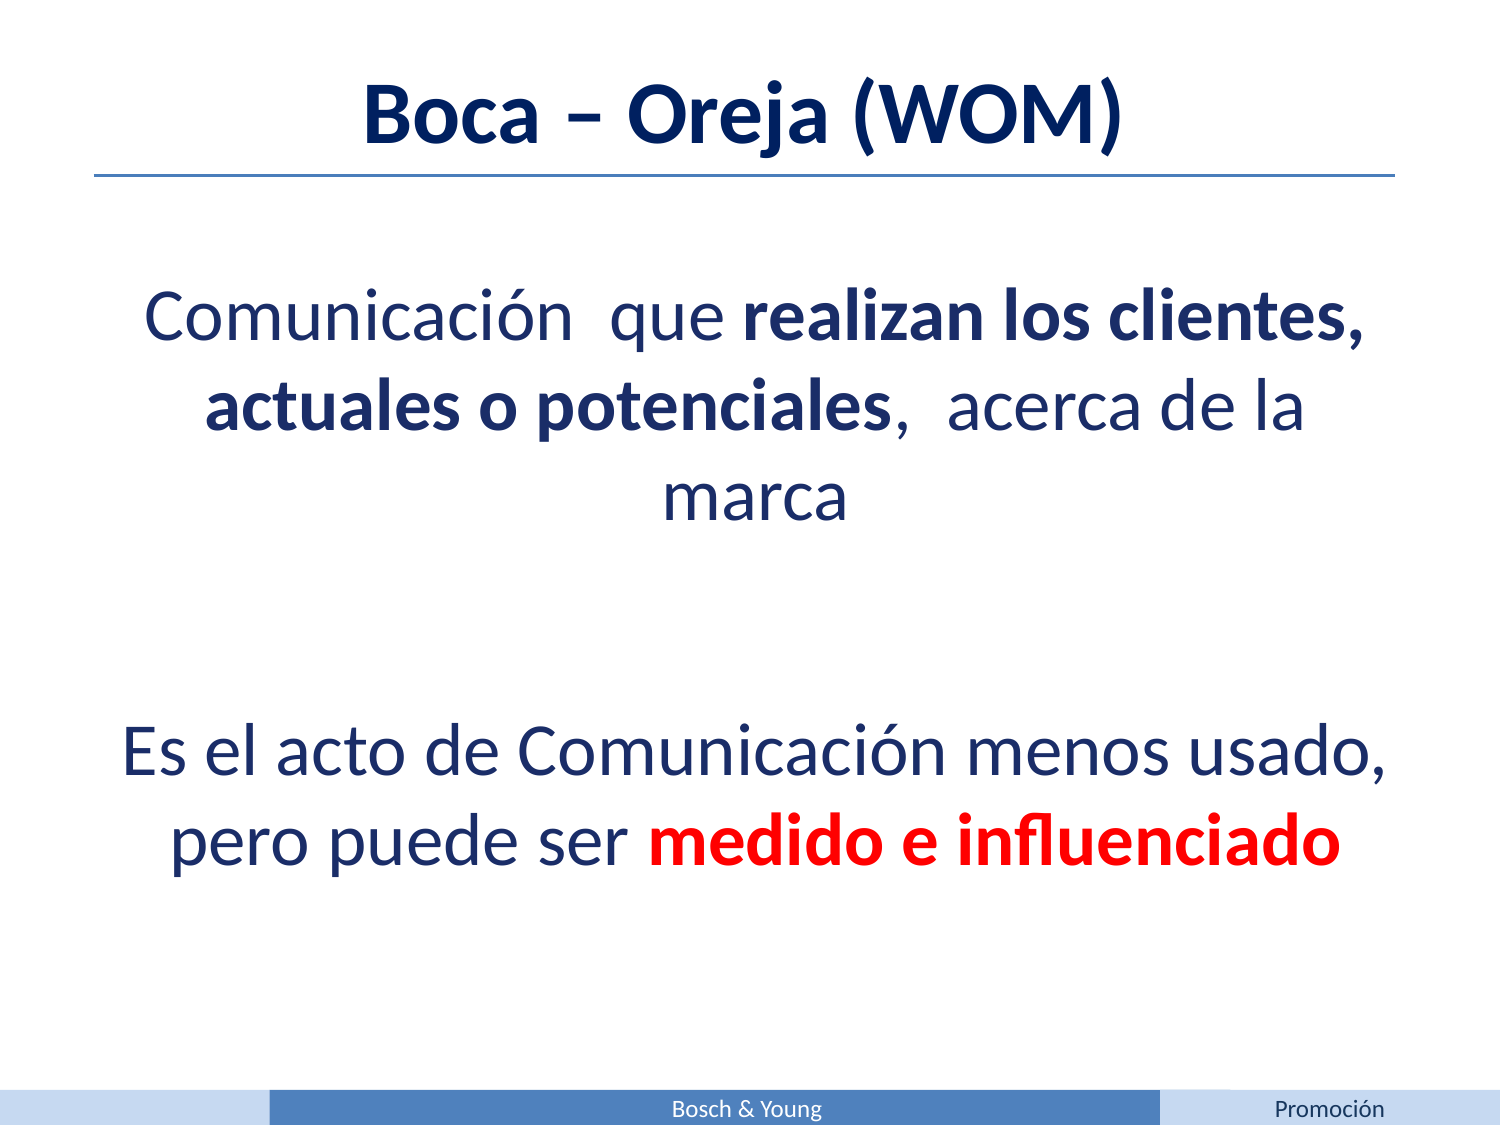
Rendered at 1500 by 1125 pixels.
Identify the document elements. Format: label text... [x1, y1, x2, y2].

text_box Boca – Oreja (WOM) [58, 46, 1430, 170]
text_box Comunicación que realizan los clientes, actuales o potenciales, acerca de la marca Es el acto de Comunicación menos usado, pero puede ser medido e influenciado [93, 257, 1418, 1016]
text_box Promoción [1158, 1088, 1500, 1125]
text_box Bosch & Young [272, 1088, 1158, 1125]
text_box [0, 1088, 272, 1125]
